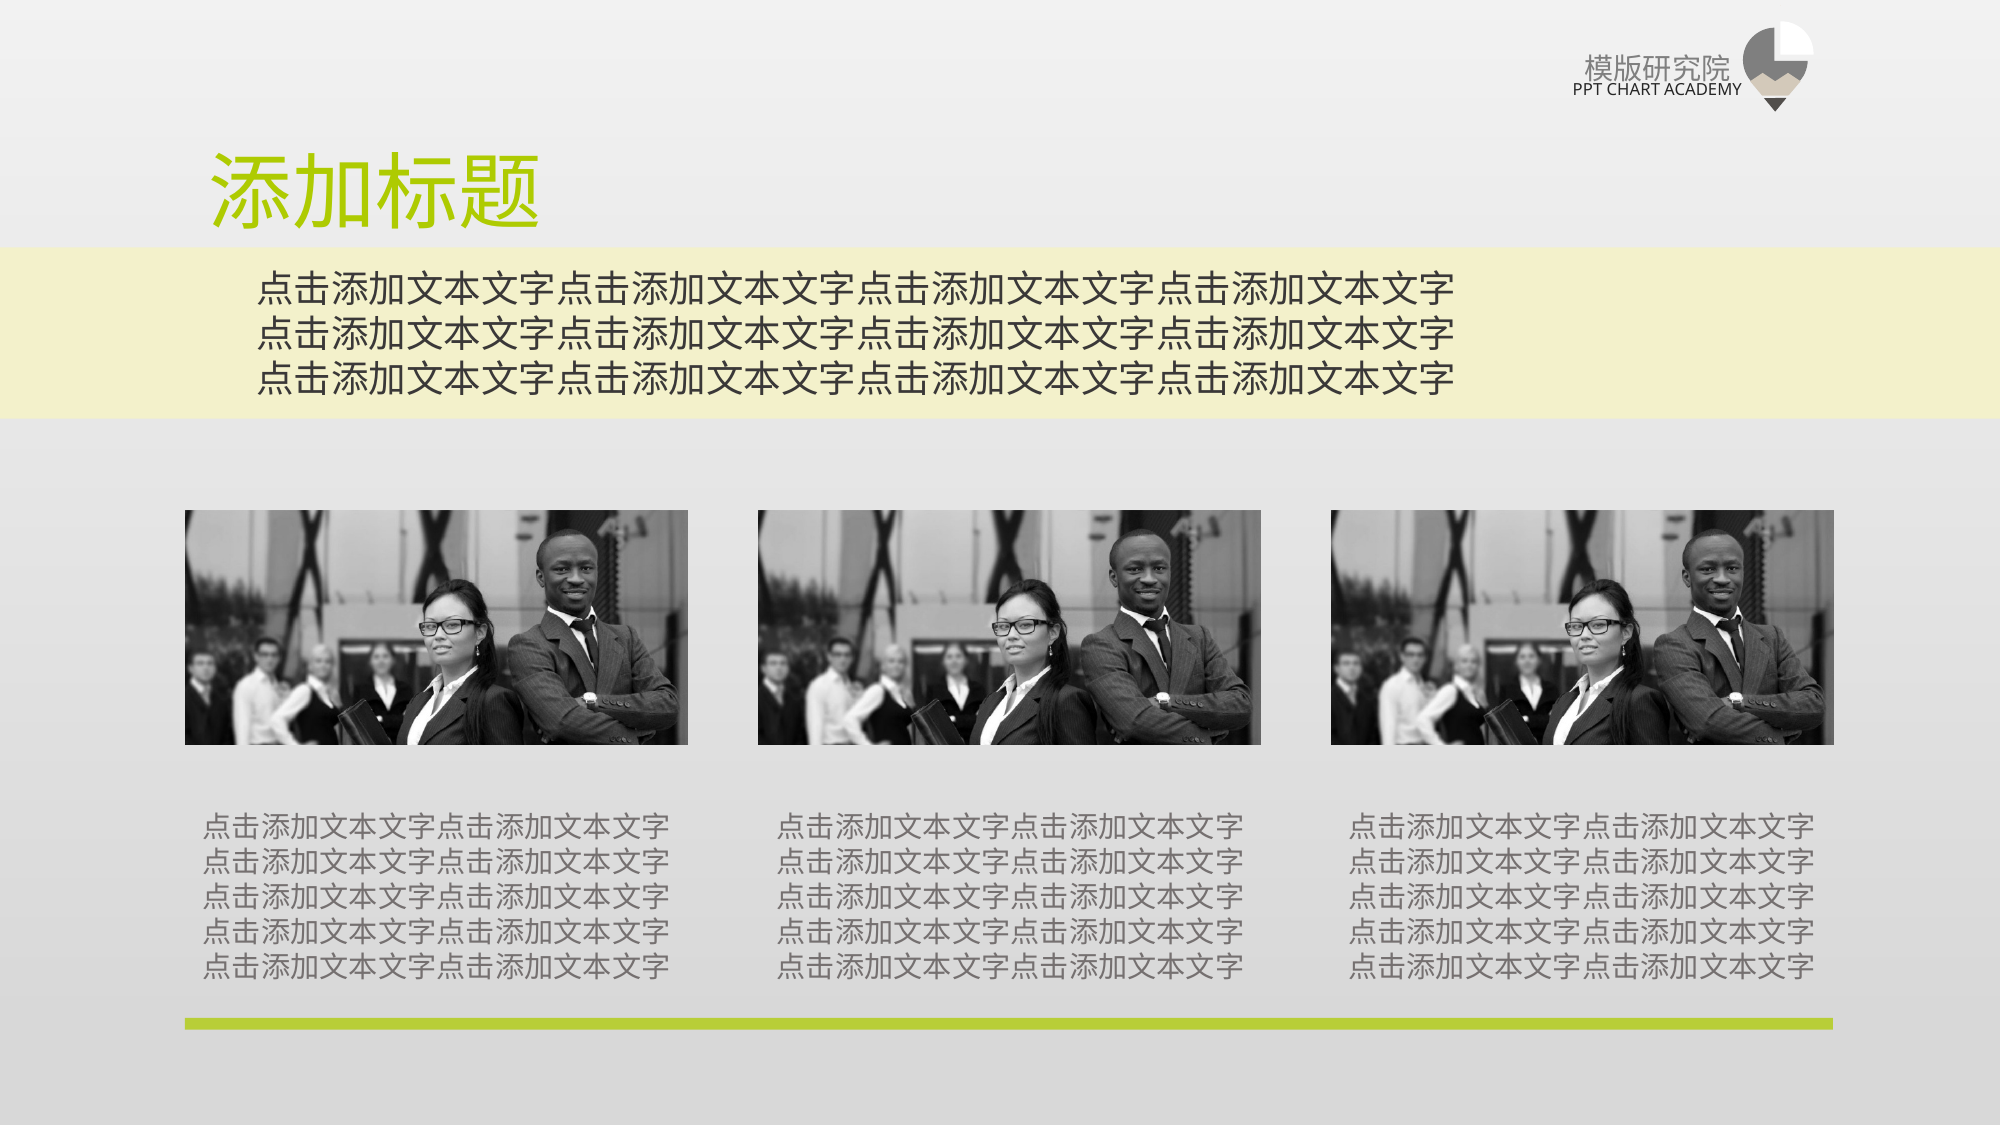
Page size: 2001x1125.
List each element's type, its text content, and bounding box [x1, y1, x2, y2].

picture [185, 510, 688, 745]
text_box [184, 1017, 1833, 1030]
text_box 点击添加文本文字点击添加文本文字 点击添加文本文字点击添加文本文字 点击添加文本文字点击添加文本文字 点击添加文本文字点击添加文本文字 点击添加文本文字点击添加文本文字 [187, 800, 686, 991]
text_box 添加标题 [194, 131, 557, 246]
text_box 点击添加文本文字点击添加文本文字点击添加文本文字点击添加文本文字 点击添加文本文字点击添加文本文字点击添加文本文字点击添加文本文字 点击添加文本文字点击添加文本文字点击添加文本文字点击添加文本文字 [241, 257, 1472, 407]
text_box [1742, 4, 1814, 112]
picture [1331, 510, 1834, 745]
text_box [1568, 42, 1737, 100]
text_box 点击添加文本文字点击添加文本文字 点击添加文本文字点击添加文本文字 点击添加文本文字点击添加文本文字 点击添加文本文字点击添加文本文字 点击添加文本文字点击添加文本文字 [761, 800, 1260, 991]
picture [758, 510, 1261, 745]
text_box 点击添加文本文字点击添加文本文字 点击添加文本文字点击添加文本文字 点击添加文本文字点击添加文本文字 点击添加文本文字点击添加文本文字 点击添加文本文字点击添加文本文字 [1333, 800, 1832, 991]
text_box [0, 247, 2000, 419]
